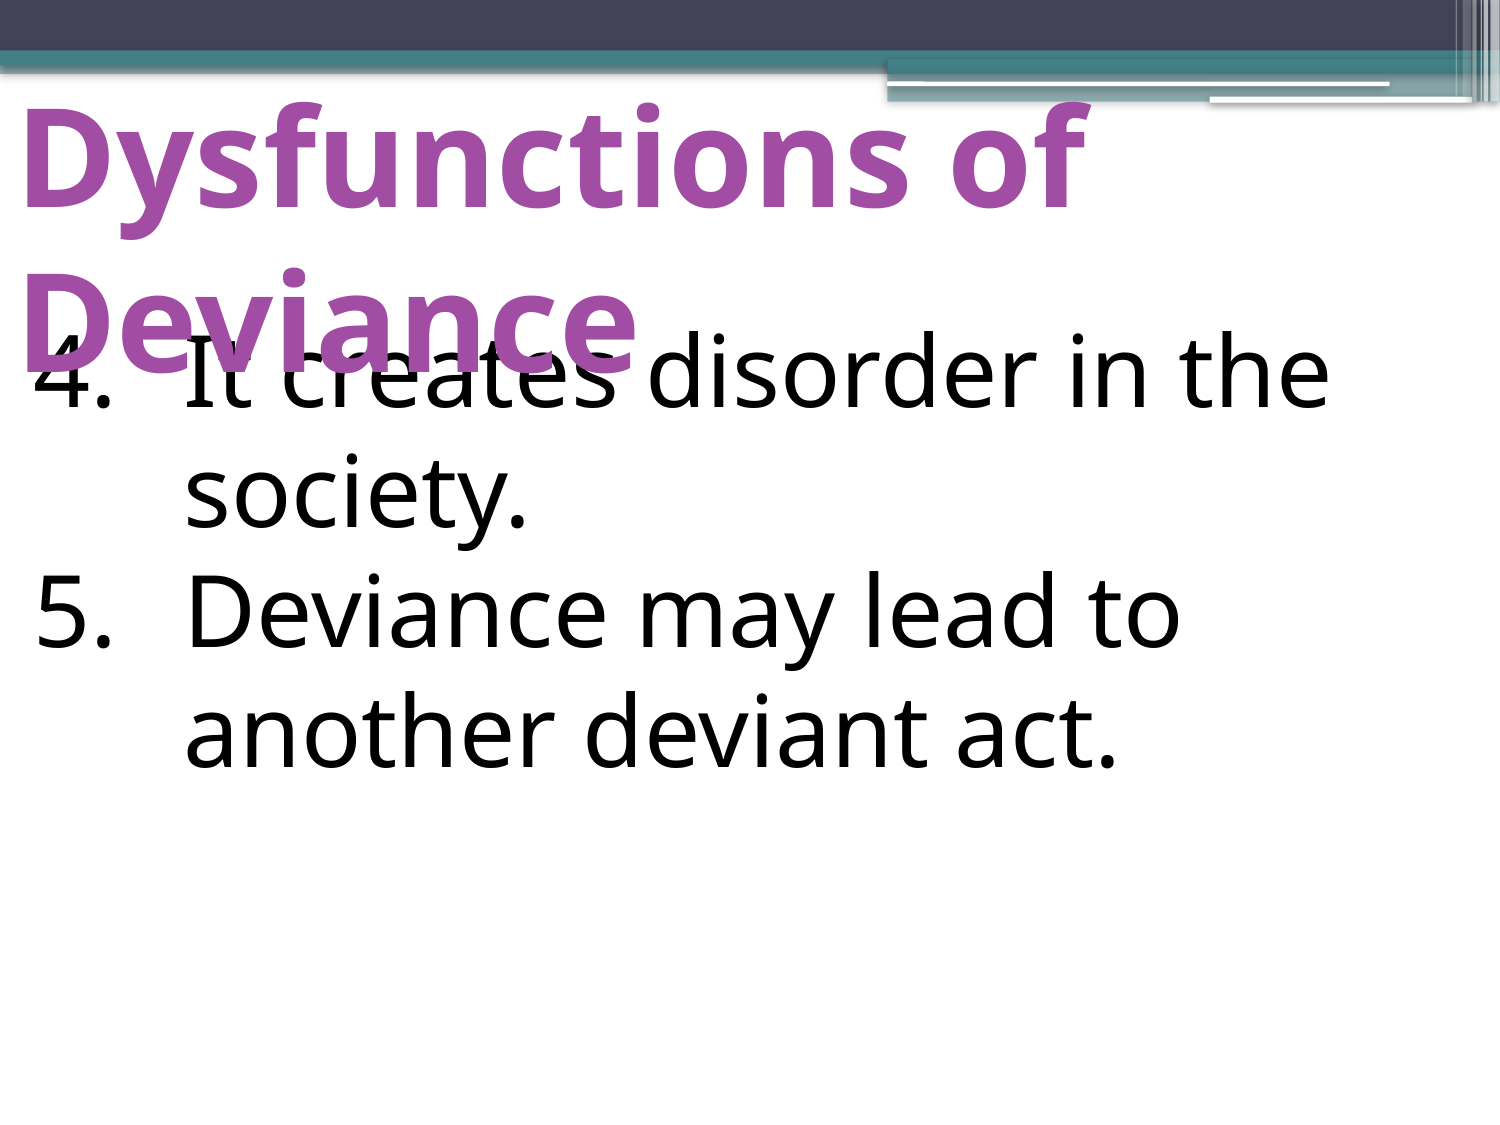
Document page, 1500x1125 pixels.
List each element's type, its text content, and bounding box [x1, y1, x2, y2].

text_box Dysfunctions of Deviance [0, 62, 1500, 408]
text_box It creates disorder in the society. Deviance may lead to another deviant act. [18, 408, 1482, 795]
